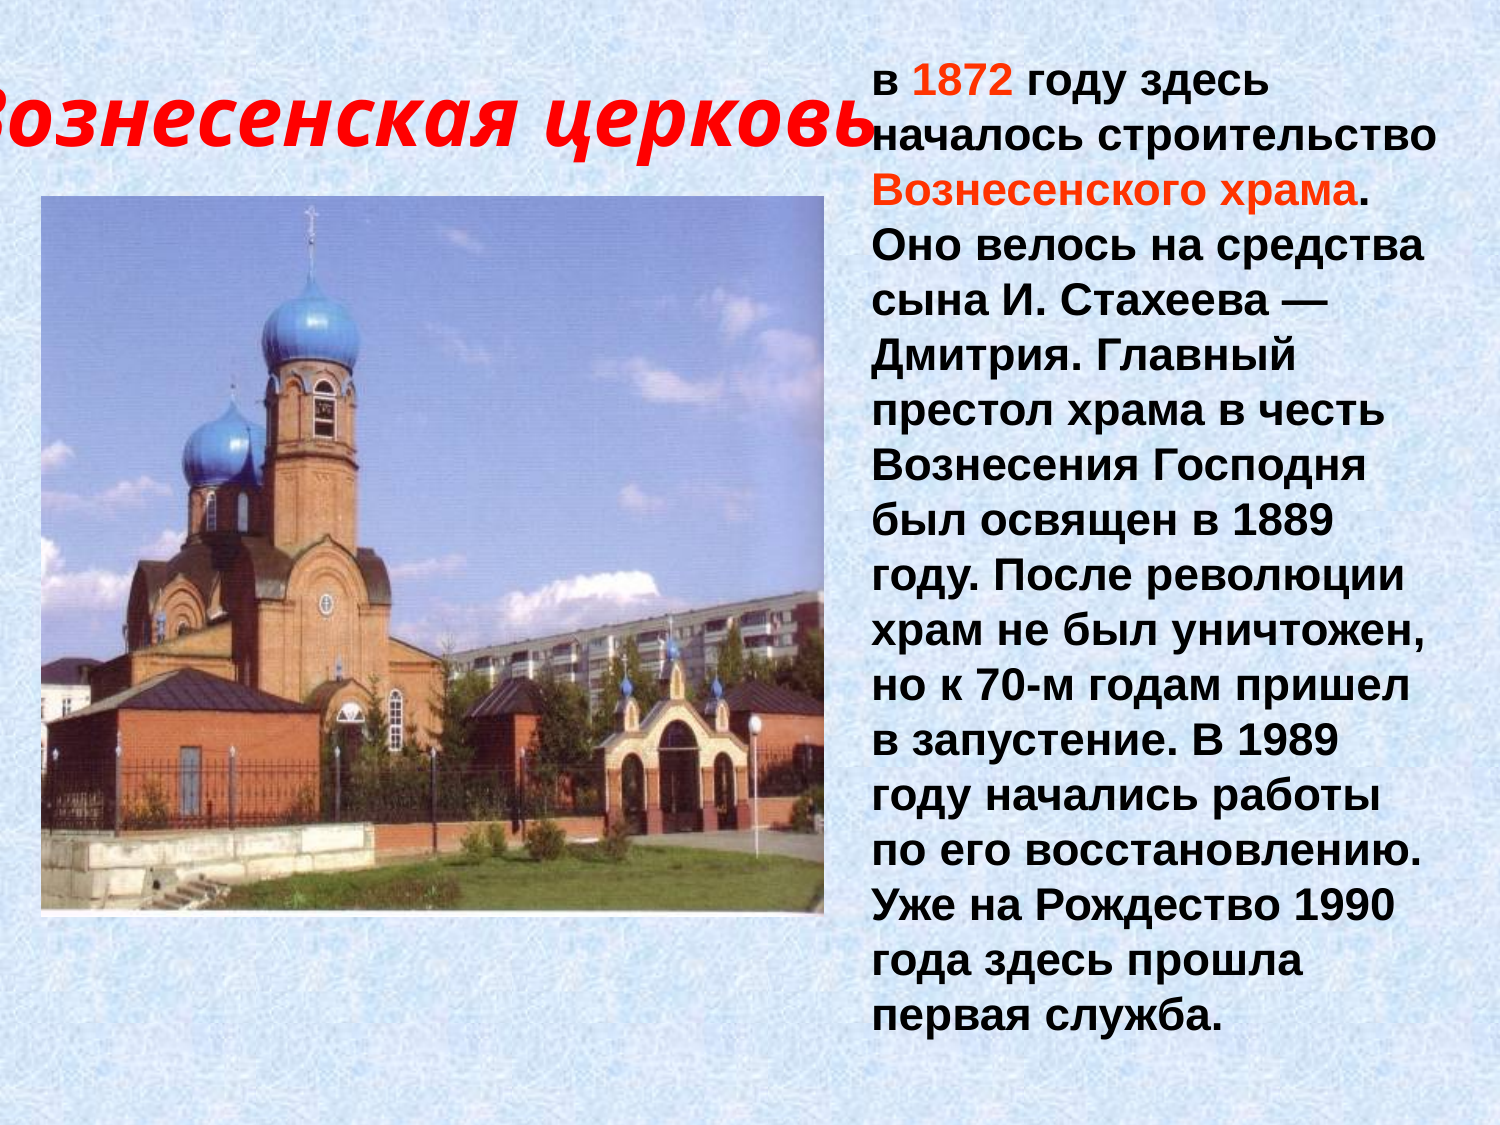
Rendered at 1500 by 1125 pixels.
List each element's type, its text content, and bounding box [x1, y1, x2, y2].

text_box Вознесенская церковь [0, 55, 856, 170]
picture [0, 0, 1500, 1125]
text_box в 1872 году здесь началось строительство Вознесенского храма. Оно велось на средства сына И. Стахеева — Дмитрия. Главный престол храма в честь Вознесения Господня был освящен в 1889 году. После революции храм не был уничтожен, но к 70-м годам пришел в запустение. В 1989 году начались работы по его восстановлению. Уже на Рождество 1990 года здесь прошла первая служба. [856, 42, 1459, 1047]
